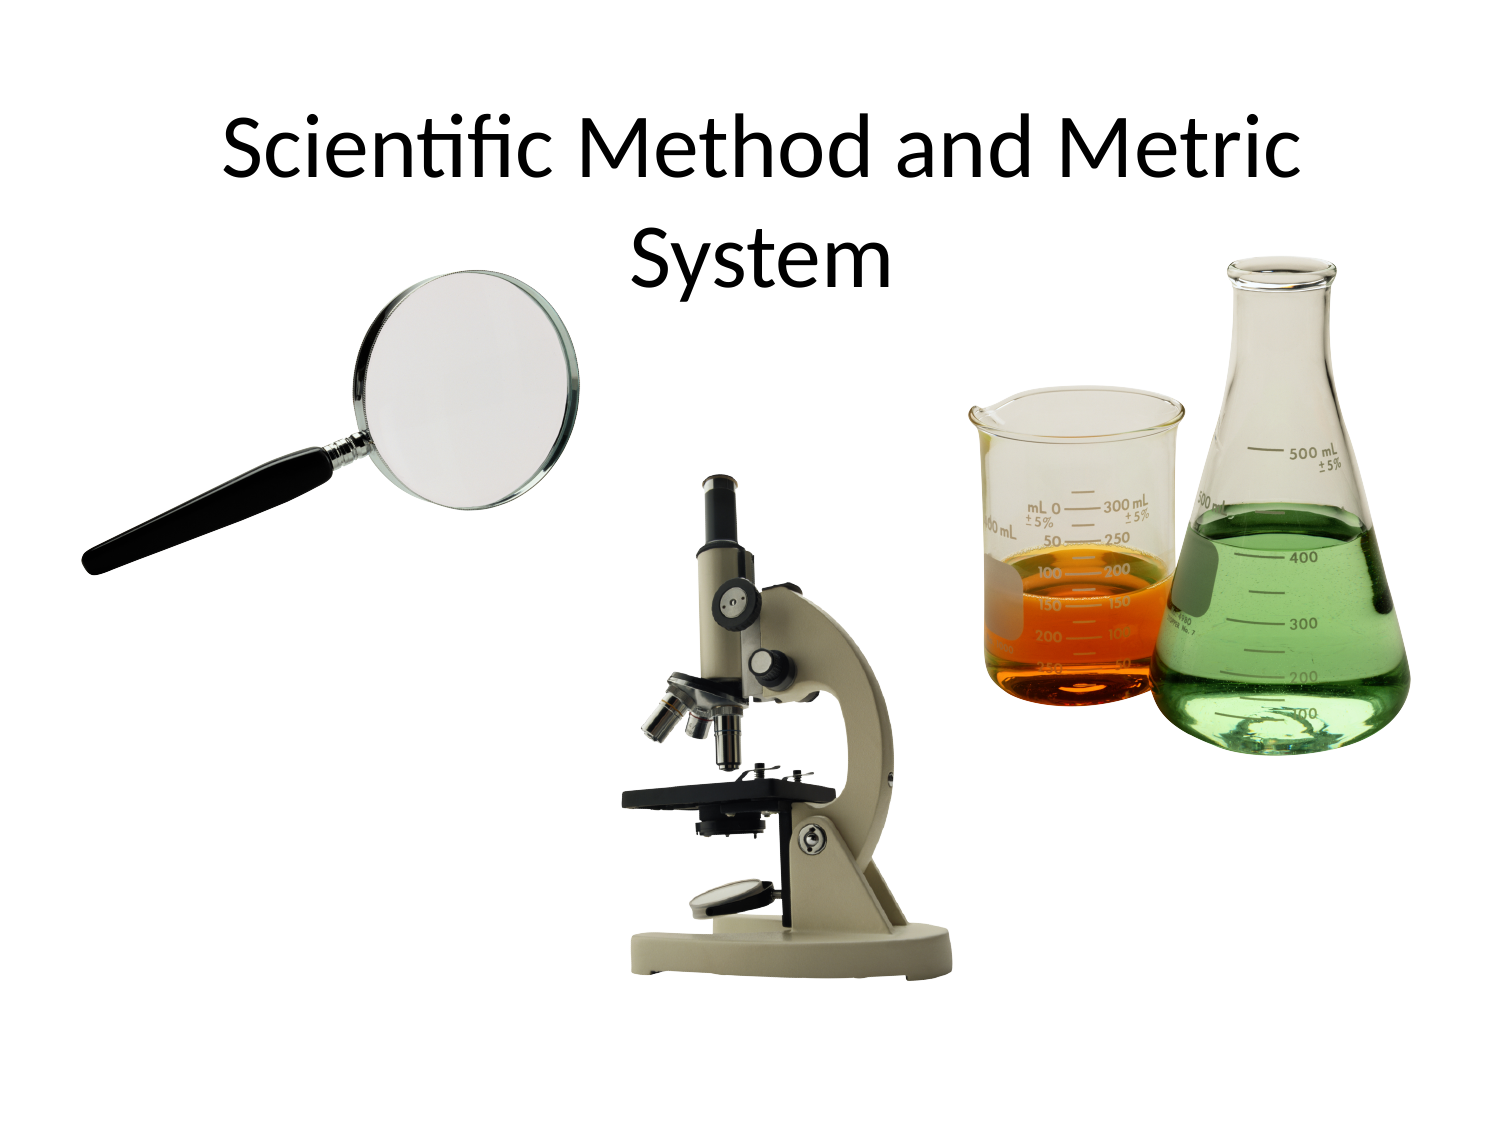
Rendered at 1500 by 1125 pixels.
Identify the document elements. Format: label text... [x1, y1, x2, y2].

picture [74, 262, 588, 583]
picture [572, 249, 1416, 1056]
title Scientific Method and Metric System [125, 75, 1400, 317]
